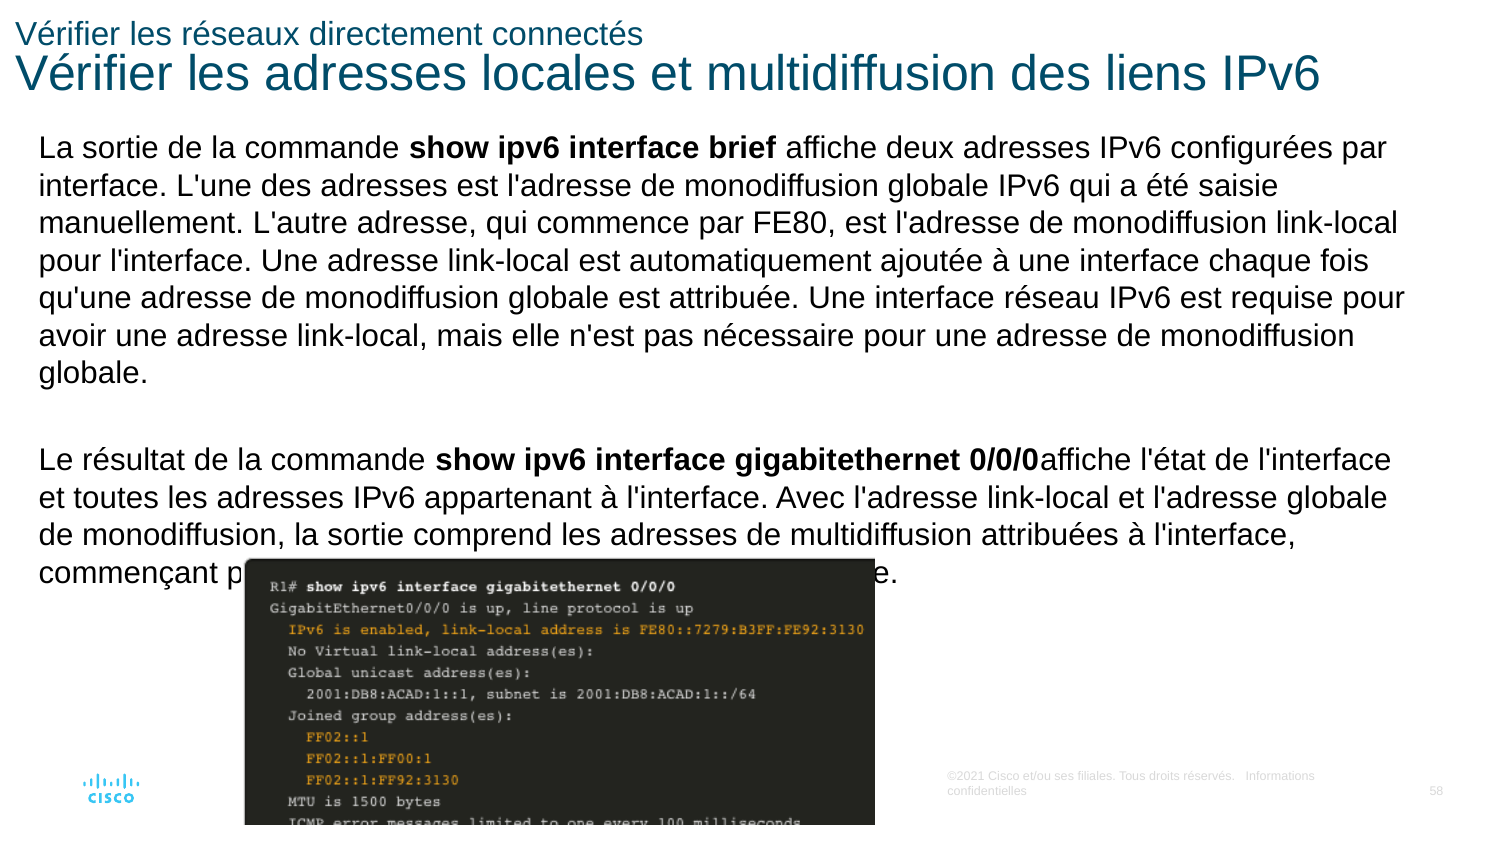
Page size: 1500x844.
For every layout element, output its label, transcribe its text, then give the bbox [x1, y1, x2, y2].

picture [241, 555, 876, 825]
list La sortie de la commande show ipv6 interface brief affiche deux adresses IPv6 configurées par interface. L'une des adresses est l'adresse de monodiffusion globale IPv6 qui a été saisie manuellement. L'autre adresse, qui commence par FE80, est l'adresse de monodiffusion link-local pour l'interface. Une adresse link-local est automatiquement ajoutée à une interface chaque fois qu'une adresse de monodiffusion globale est attribuée. Une interface réseau IPv6 est requise pour avoir une adresse link-local, mais elle n'est pas nécessaire pour une adresse de monodiffusion globale. Le résultat de la commande show ipv6 interface gigabitethernet 0/0/0affiche l'état de l'interface et toutes les adresses IPv6 appartenant à l'interface. Avec l'adresse link-local et l'adresse globale de monodiffusion, la sortie comprend les adresses de multidiffusion attribuées à l'interface, commençant par le préfixe FF02, comme le montre l'exemple. [23, 120, 1437, 500]
title Vérifier les réseaux directement connectés Vérifier les adresses locales et multidiffusion des liens IPv6 [0, 0, 1369, 121]
